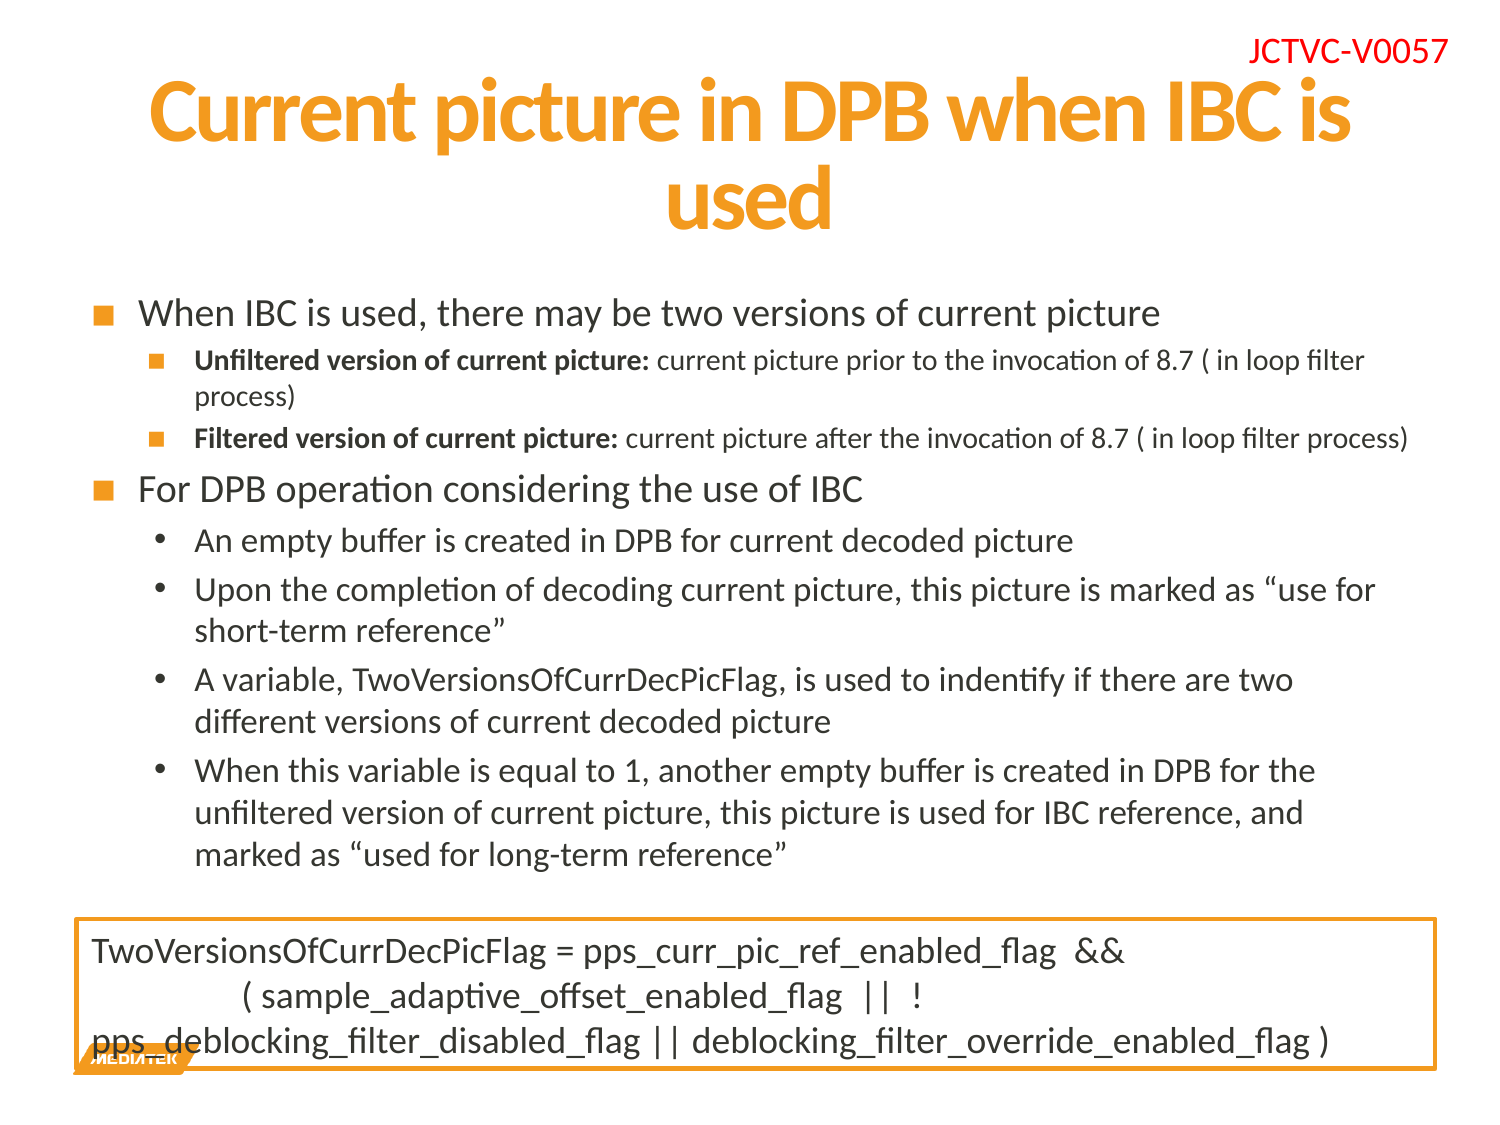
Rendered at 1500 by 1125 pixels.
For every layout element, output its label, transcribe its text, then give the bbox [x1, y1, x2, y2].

picture [73, 1043, 199, 1075]
text_box TwoVersionsOfCurrDecPicFlag = pps_curr_pic_ref_enabled_flag && ( sample_adaptive_offset_enabled_flag || !pps_deblocking_filter_disabled_flag || deblocking_filter_override_enabled_flag ) [76, 918, 1436, 1069]
title Current picture in DPB when IBC is used [75, 70, 1425, 278]
list When IBC is used, there may be two versions of current picture Unfiltered version of current picture: current picture prior to the invocation of 8.7 ( in loop filter process) Filtered version of current picture: current picture after the invocation of 8.7 ( in loop filter process) For DPB operation considering the use of IBC An empty buffer is created in DPB for current decoded picture Upon the completion of decoding current picture, this picture is marked as “use for short-term reference” A variable, TwoVersionsOfCurrDecPicFlag, is used to indentify if there are two different versions of current decoded picture When this variable is equal to 1, another empty buffer is created in DPB for the unfiltered version of current picture, this picture is used for IBC reference, and marked as “used for long-term reference” [75, 278, 1425, 914]
